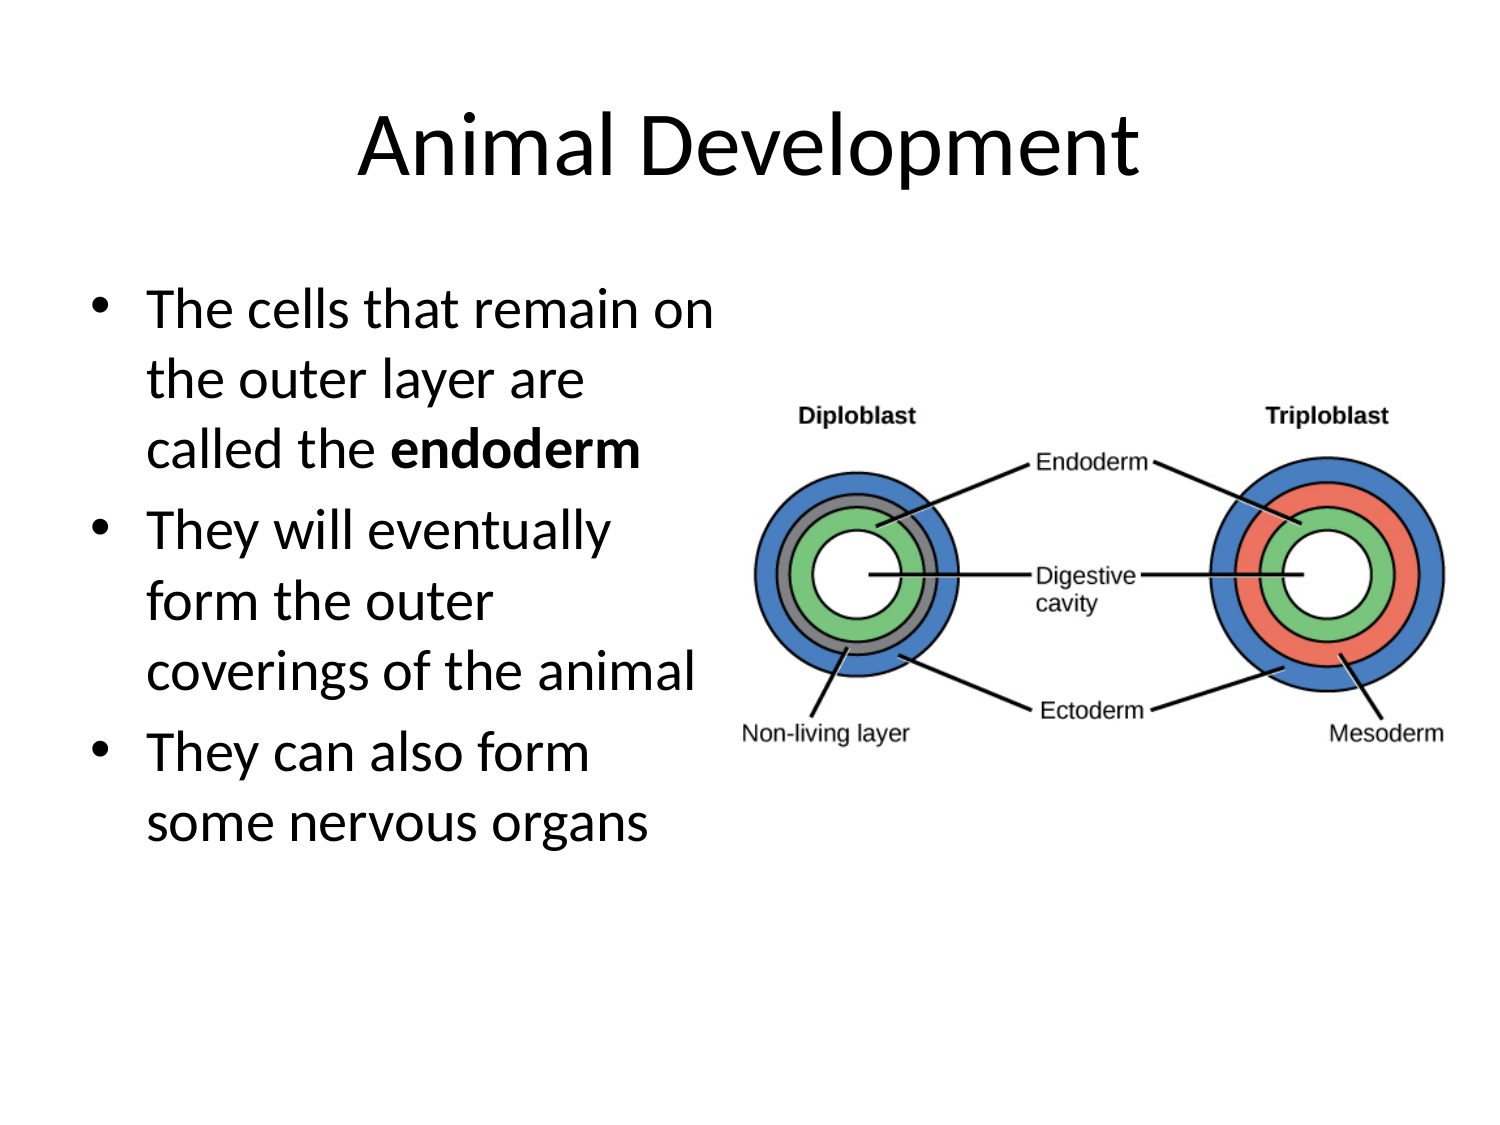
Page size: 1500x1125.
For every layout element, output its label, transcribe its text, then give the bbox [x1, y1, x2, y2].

title Animal Development [75, 45, 1425, 233]
list The cells that remain on the outer layer are called the endoderm They will eventually form the outer coverings of the animal They can also form some nervous organs [75, 262, 738, 1005]
picture [737, 399, 1446, 751]
